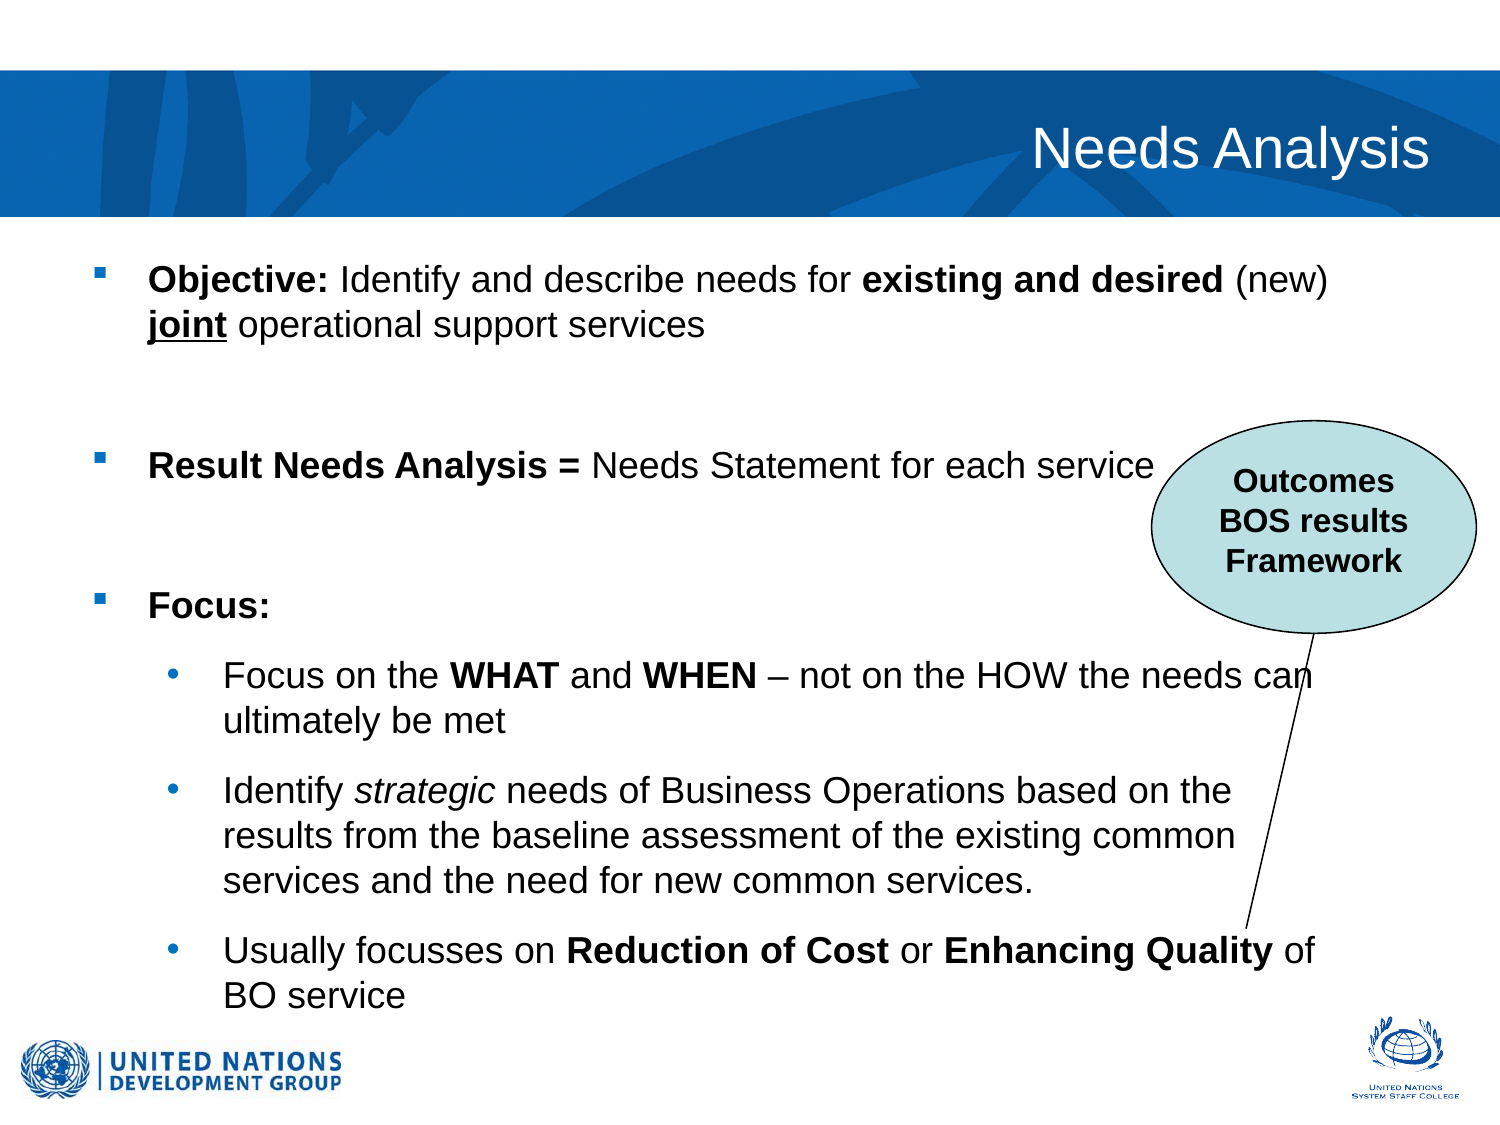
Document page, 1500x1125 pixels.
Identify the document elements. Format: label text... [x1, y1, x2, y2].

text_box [1151, 420, 1477, 929]
picture [0, 70, 1500, 217]
picture [1352, 1016, 1459, 1099]
picture [21, 1040, 341, 1099]
list Objective: Identify and describe needs for existing and desired (new) joint operational support services Result Needs Analysis = Needs Statement for each service Focus: Focus on the WHAT and WHEN – not on the HOW the needs can ultimately be met Identify strategic needs of Business Operations based on the results from the baseline assessment of the existing common services and the need for new common services. Usually focusses on Reduction of Cost or Enhancing Quality of BO service [76, 247, 1352, 923]
title Needs Analysis [171, 94, 1447, 195]
